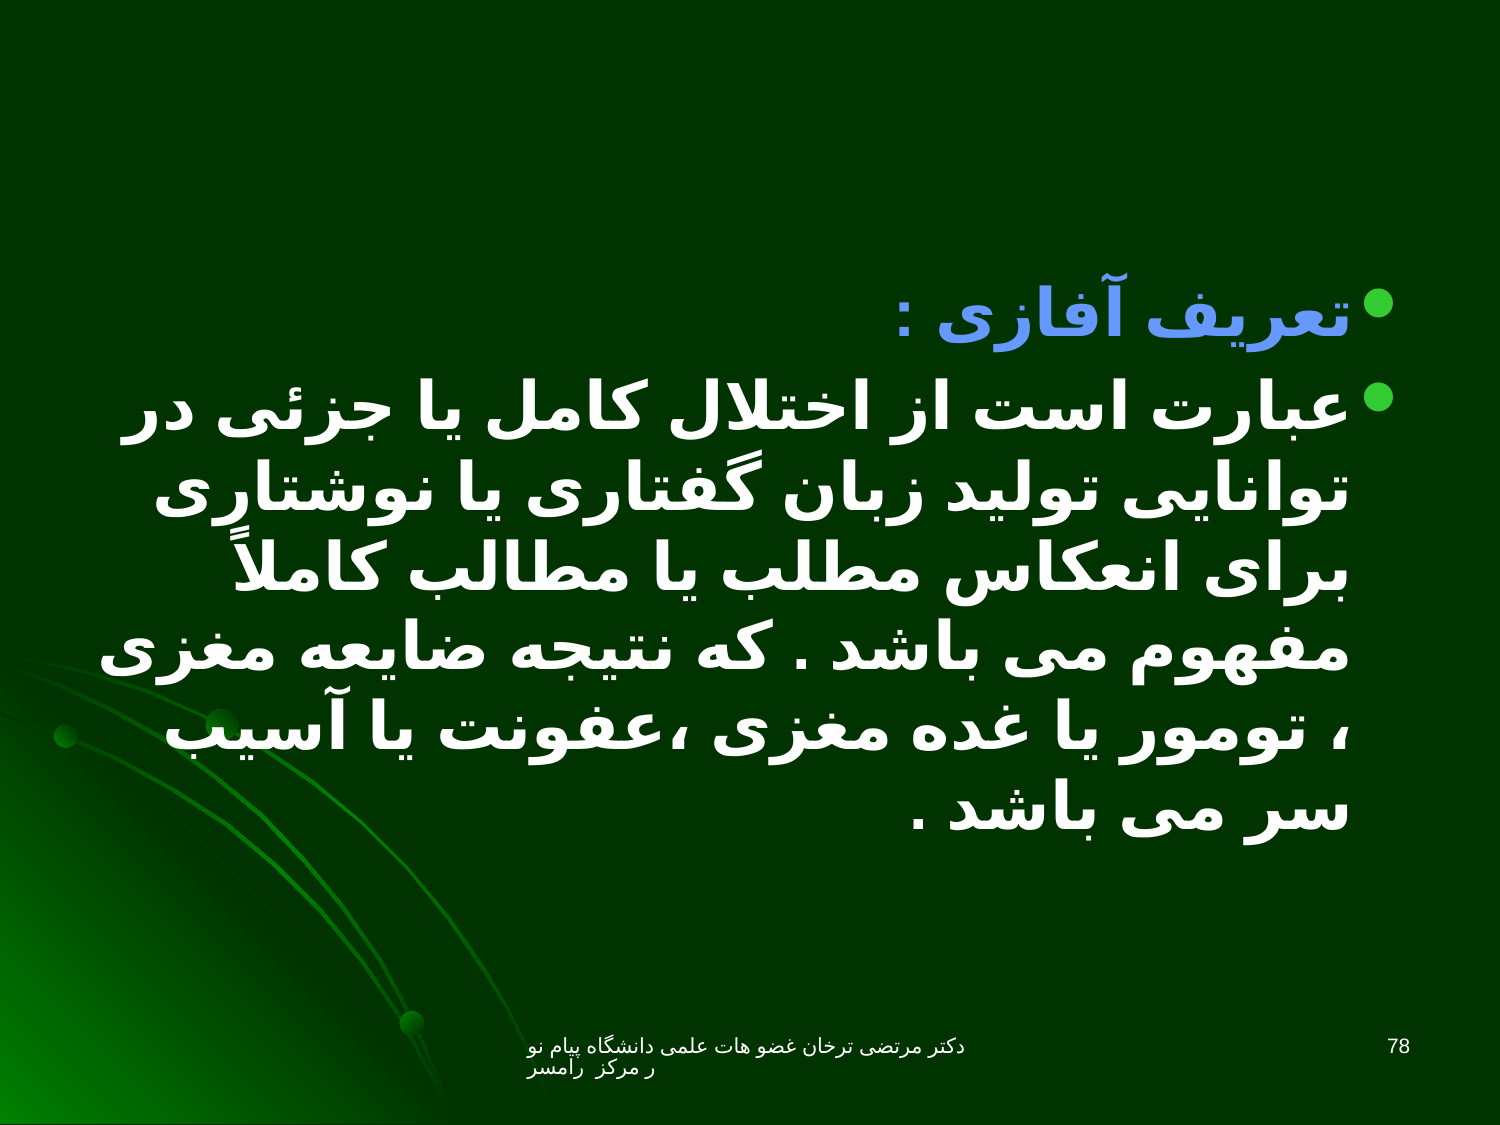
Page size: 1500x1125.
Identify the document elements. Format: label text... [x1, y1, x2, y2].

list تعریف آفازی : عبارت است از اختلال کامل یا جزئی در توانایی تولید زبان گفتاری یا نوشتاری برای انعکاس مطلب یا مطالب کاملاً مفهوم می باشد . که نتیجه ضایعه مغزی ، تومور یا غده مغزی ،عفونت یا آسیب سر می باشد . [74, 262, 1426, 1006]
footer دکتر مرتضی ترخان غضو هات علمی دانشگاه پیام نور مرکز رامسر [512, 1024, 988, 1101]
slide_number 78 [1074, 1024, 1426, 1101]
